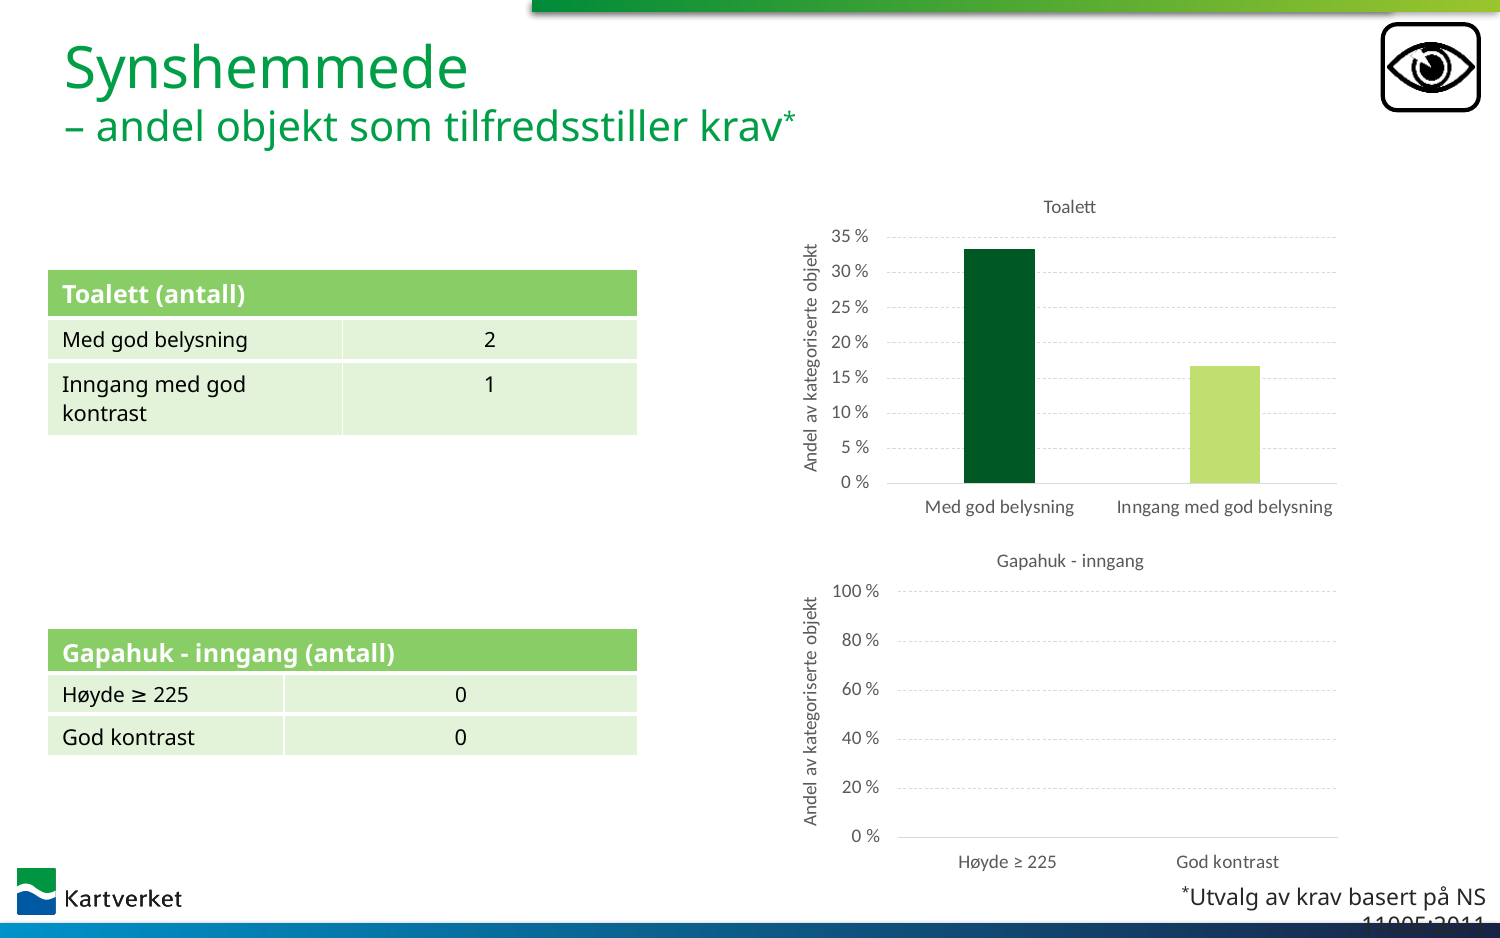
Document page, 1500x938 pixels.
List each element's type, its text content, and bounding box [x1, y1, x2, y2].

table_cell Inngang med god kontrast [48, 363, 342, 435]
table_cell 2 [343, 320, 637, 359]
table_cell Med god belysning [48, 320, 342, 359]
table_cell 0 [285, 675, 637, 712]
table_header Gapahuk - inngang (antall) [48, 629, 637, 671]
picture [791, 187, 1348, 526]
table_header Toalett (antall) [48, 270, 637, 316]
text_box *Utvalg av krav basert på NS 11005:2011 [1068, 873, 1500, 938]
table_cell God kontrast [48, 716, 283, 755]
picture [791, 541, 1349, 880]
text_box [1382, 24, 1480, 111]
table_cell 0 [285, 716, 637, 755]
table_cell Høyde ≥ 225 [48, 675, 283, 712]
text_box Synshemmede – andel objekt som tilfredsstiller krav* [49, 24, 1431, 158]
table_cell 1 [343, 363, 637, 435]
